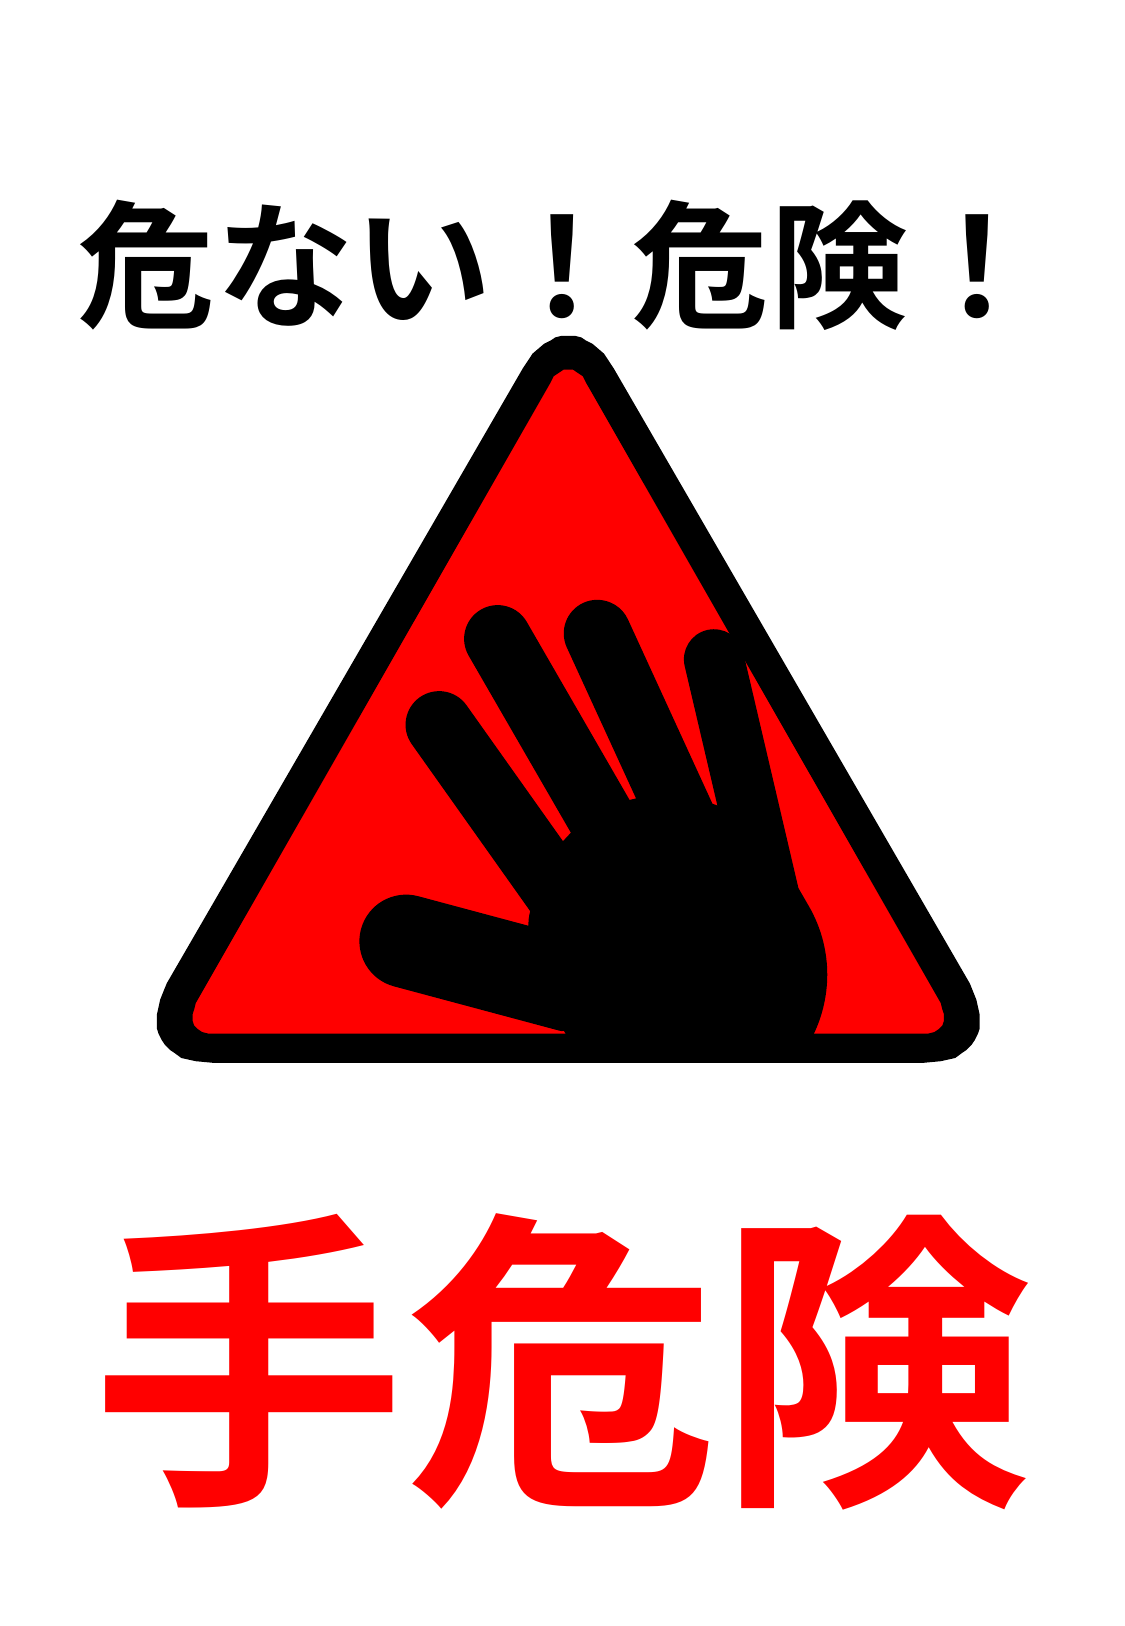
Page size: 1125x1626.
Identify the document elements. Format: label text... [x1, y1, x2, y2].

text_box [156, 335, 980, 1064]
text_box 危ない！危険！ [0, 172, 1125, 352]
text_box 手危険 [0, 1160, 1125, 1551]
